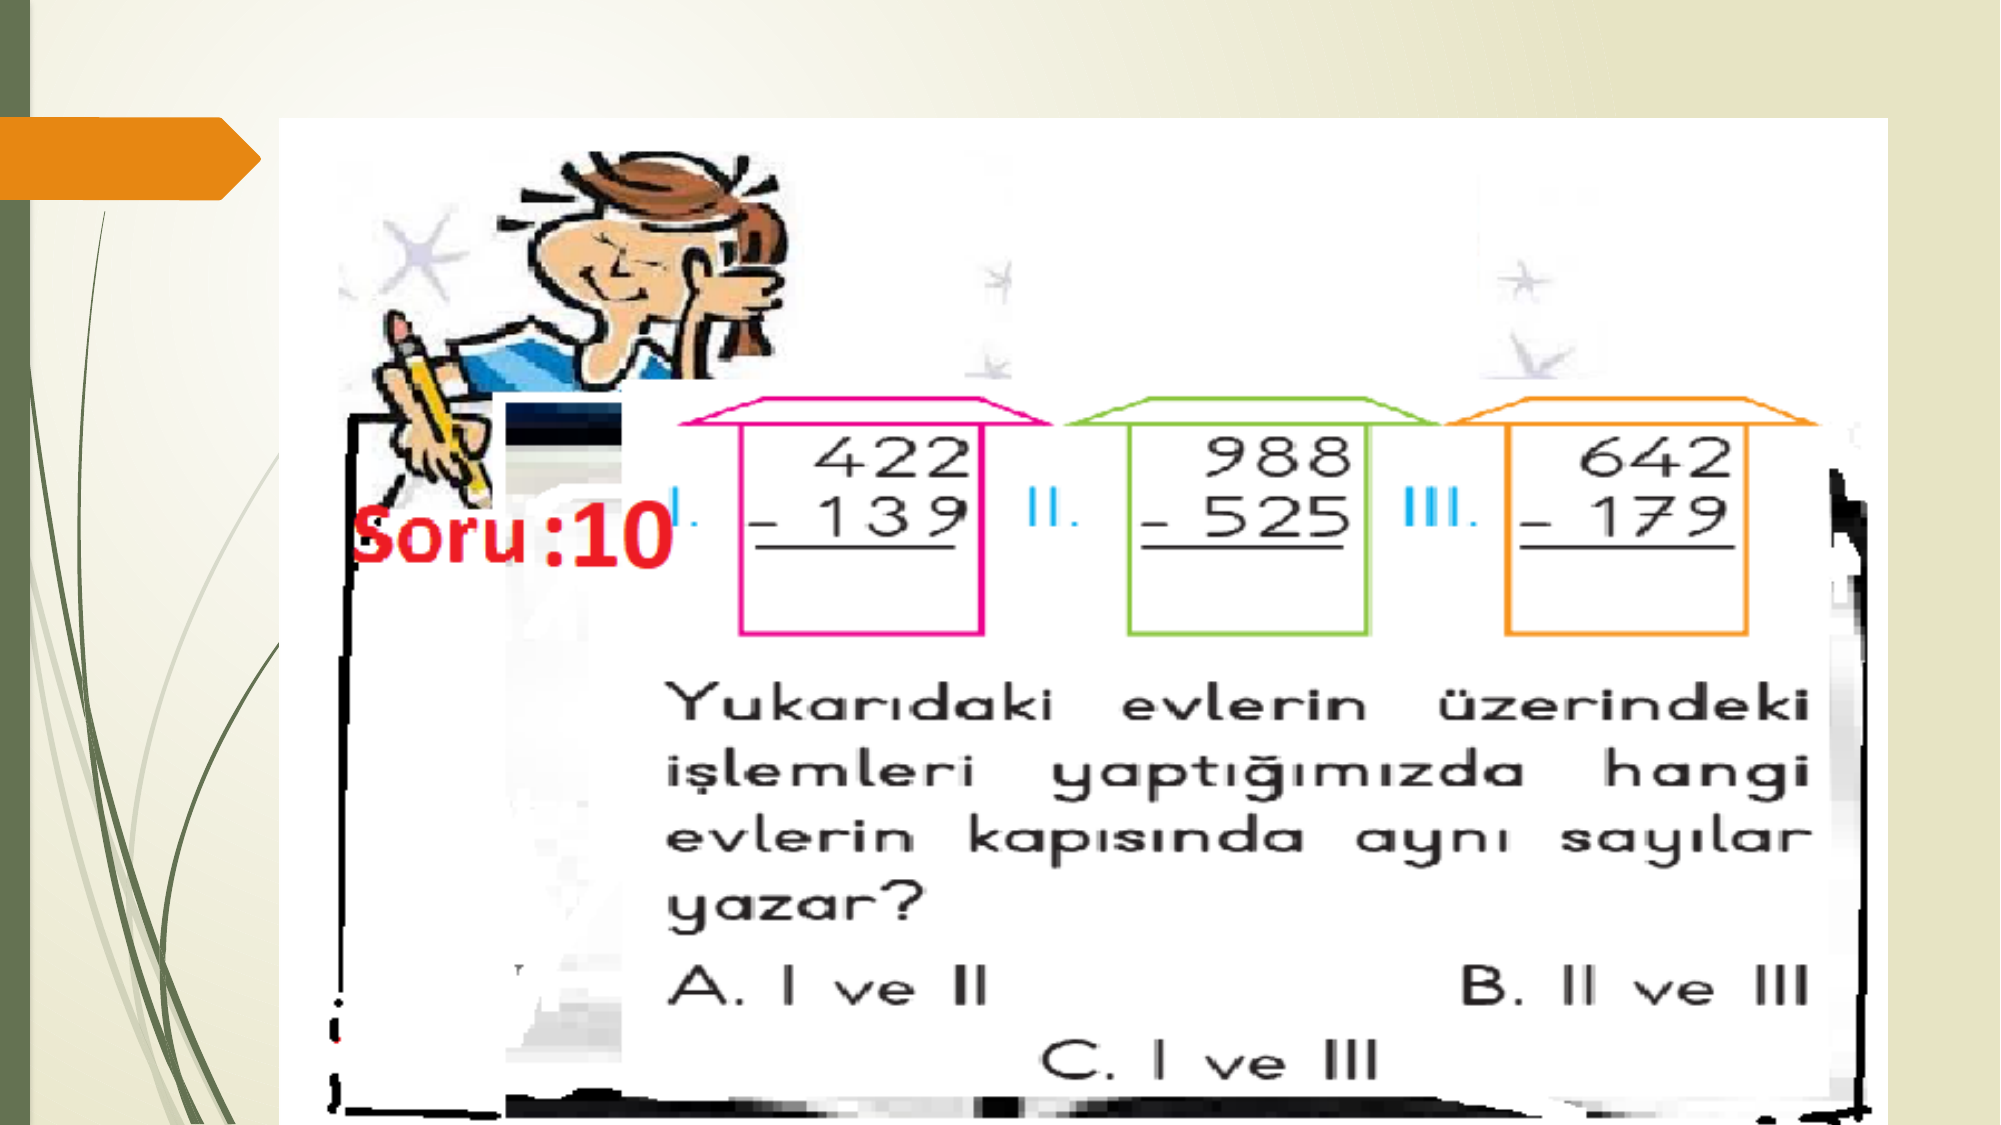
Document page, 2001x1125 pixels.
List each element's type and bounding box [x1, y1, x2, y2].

picture [279, 117, 1889, 1125]
